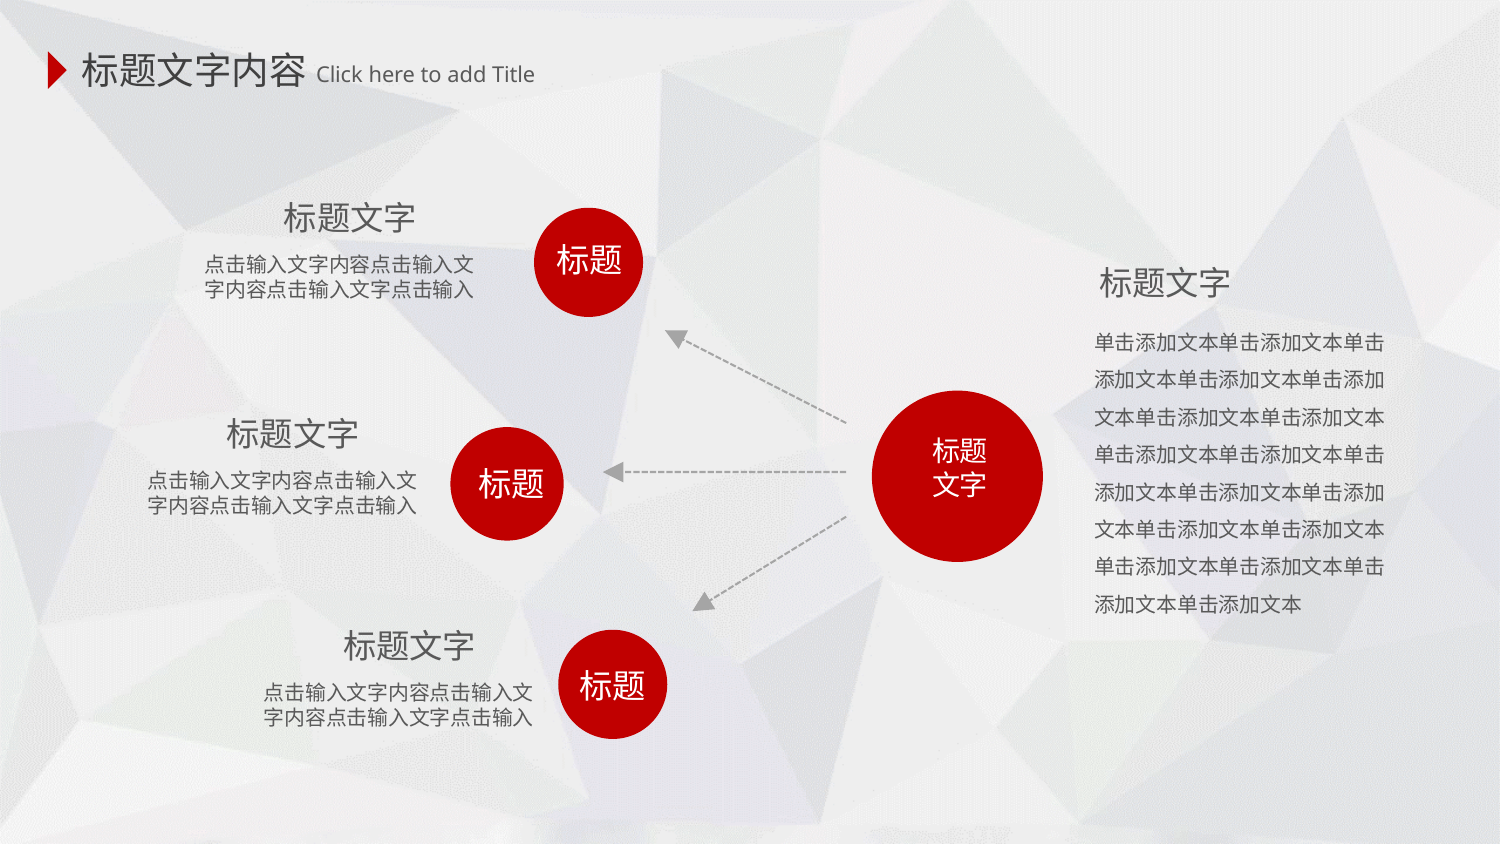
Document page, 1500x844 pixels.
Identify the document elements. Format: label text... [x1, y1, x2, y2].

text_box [426, 427, 597, 541]
text_box 点击输入文字内容点击输入文字内容点击输入文字点击输入 [263, 679, 538, 755]
text_box 标题文字 [1080, 262, 1251, 303]
picture [0, 0, 1500, 844]
text_box [602, 461, 624, 483]
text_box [504, 207, 676, 317]
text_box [527, 629, 698, 739]
text_box 点击输入文字内容点击输入文字内容点击输入文字点击输入 [204, 251, 479, 327]
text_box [48, 39, 558, 101]
text_box [664, 330, 699, 349]
text_box 点击输入文字内容点击输入文字内容点击输入文字点击输入 [147, 467, 422, 543]
text_box 标题文字 [324, 625, 495, 666]
text_box [692, 589, 727, 612]
text_box 单击添加文本单击添加文本单击添加文本单击添加文本单击添加文本单击添加文本单击添加文本单击添加文本单击添加文本单击添加文本单击添加文本单击添加文本单击添加文本单击添加文本单击添加文本单击添加文本单击添加文本单击添加文本 [1079, 309, 1411, 699]
text_box 标题文字 [208, 413, 379, 454]
text_box 标题文字 [265, 197, 436, 238]
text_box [871, 390, 1046, 562]
